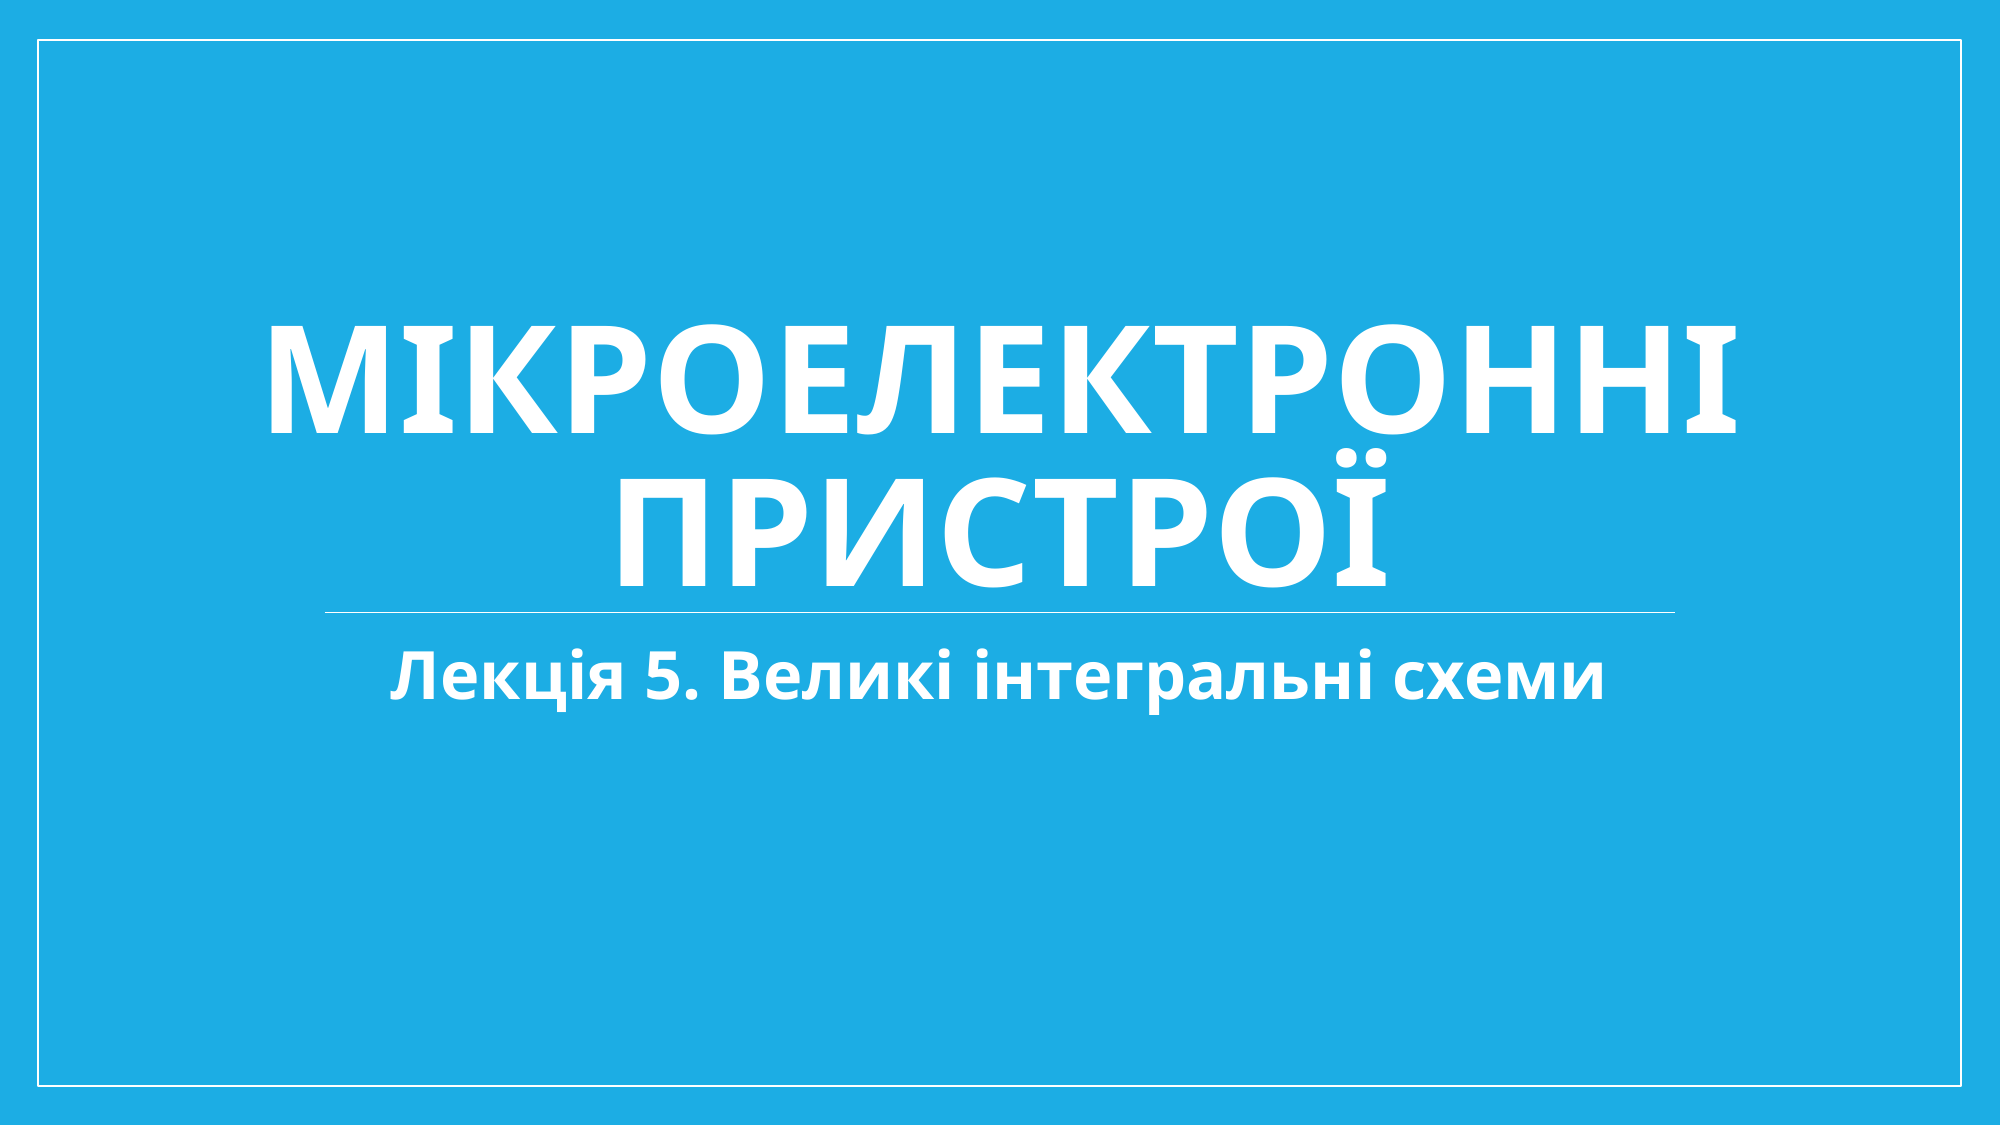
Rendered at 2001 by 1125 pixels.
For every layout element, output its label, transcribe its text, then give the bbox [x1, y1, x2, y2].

title Мікроелектронні пристрої [182, 144, 1818, 625]
subtitle Лекція 5. Великі інтегральні схеми [280, 634, 1719, 863]
